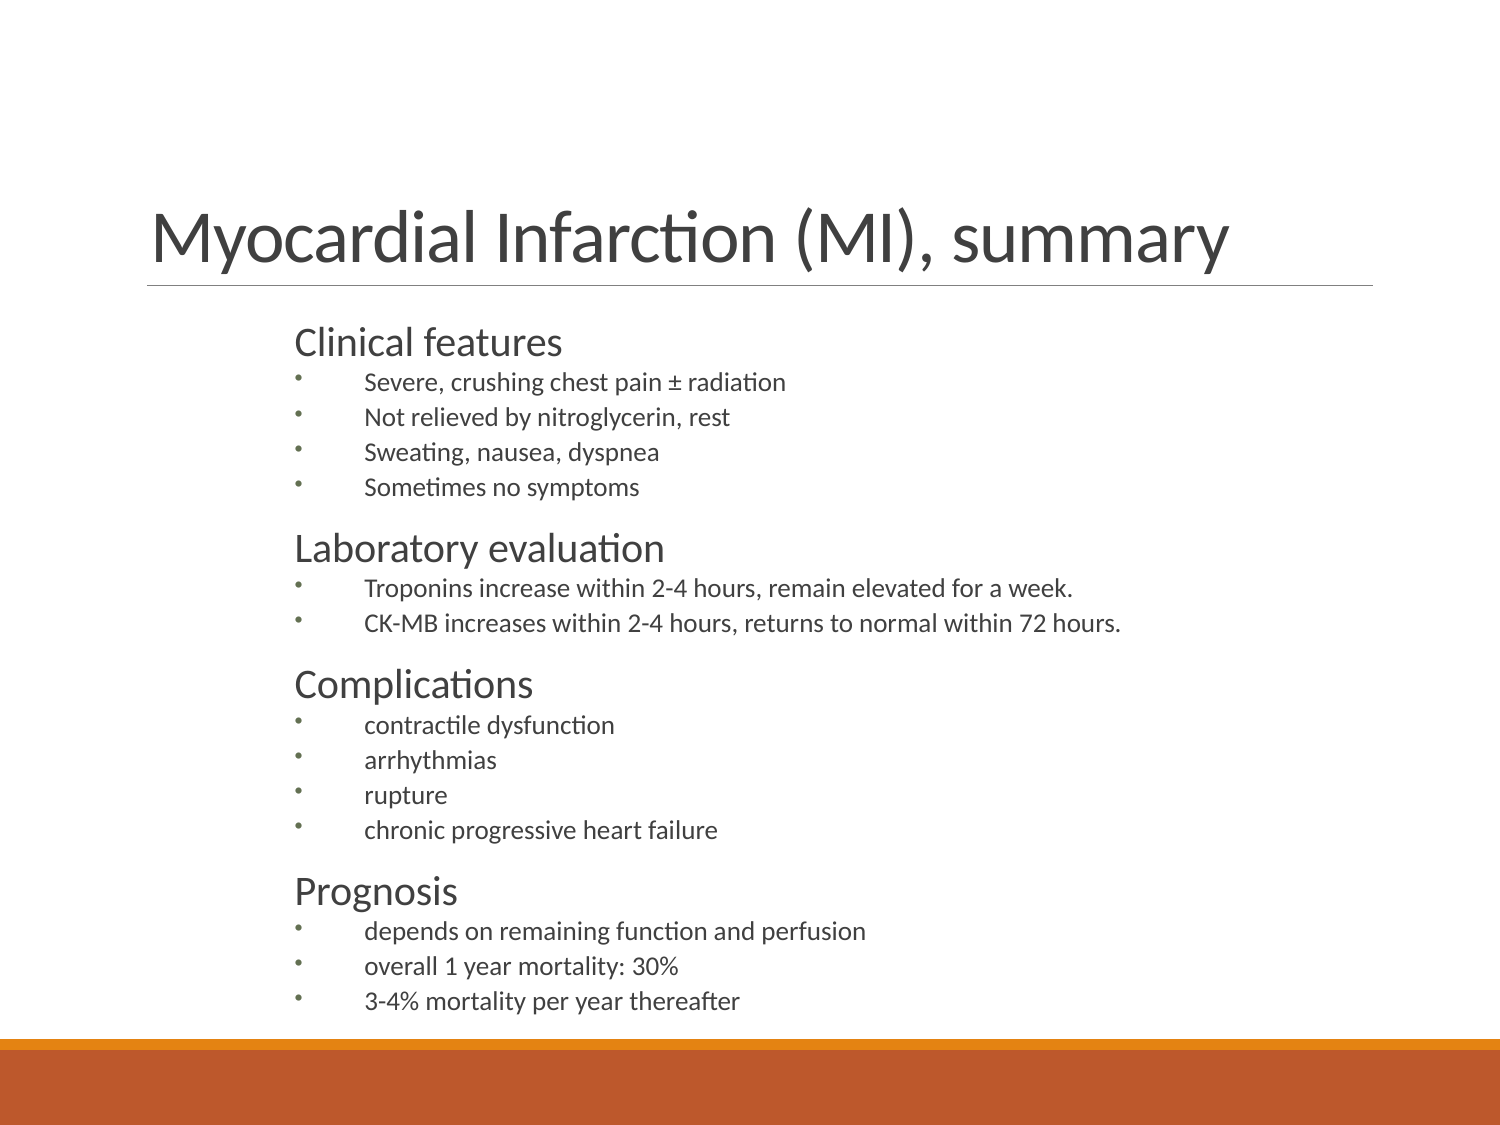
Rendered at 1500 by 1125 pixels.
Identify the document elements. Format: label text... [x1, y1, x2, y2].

title Myocardial Infarction (MI), summary [135, 47, 1373, 285]
list Clinical features Severe, crushing chest pain ± radiation Not relieved by nitroglycerin, rest Sweating, nausea, dyspnea Sometimes no symptoms Laboratory evaluation Troponins increase within 2-4 hours, remain elevated for a week. CK-MB increases within 2-4 hours, returns to normal within 72 hours. Complications contractile dysfunction arrhythmias rupture chronic progressive heart failure Prognosis depends on remaining function and perfusion overall 1 year mortality: 30% 3-4% mortality per year thereafter [225, 312, 1350, 1025]
